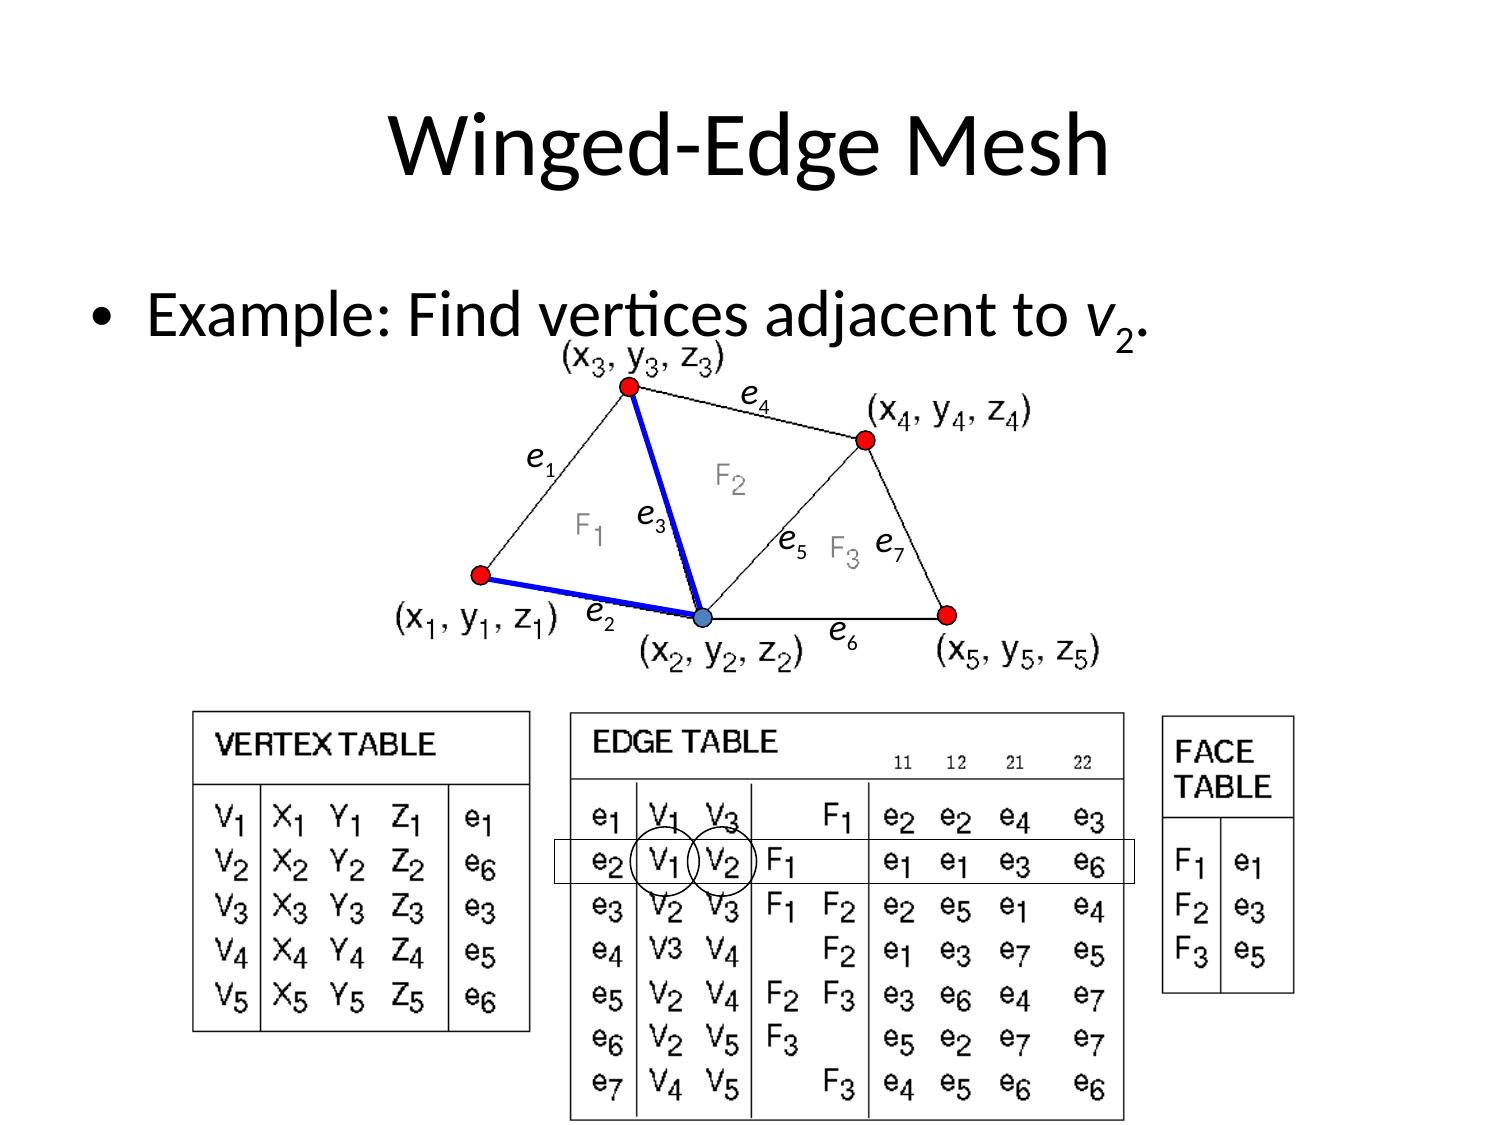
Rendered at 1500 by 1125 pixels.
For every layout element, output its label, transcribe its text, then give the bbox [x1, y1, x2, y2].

picture [1158, 713, 1301, 999]
picture [562, 707, 1130, 1125]
picture [371, 318, 1122, 702]
list Example: Find vertices adjacent to v2. [75, 262, 1425, 1005]
title Winged-Edge Mesh [75, 45, 1425, 233]
picture [187, 706, 540, 1039]
